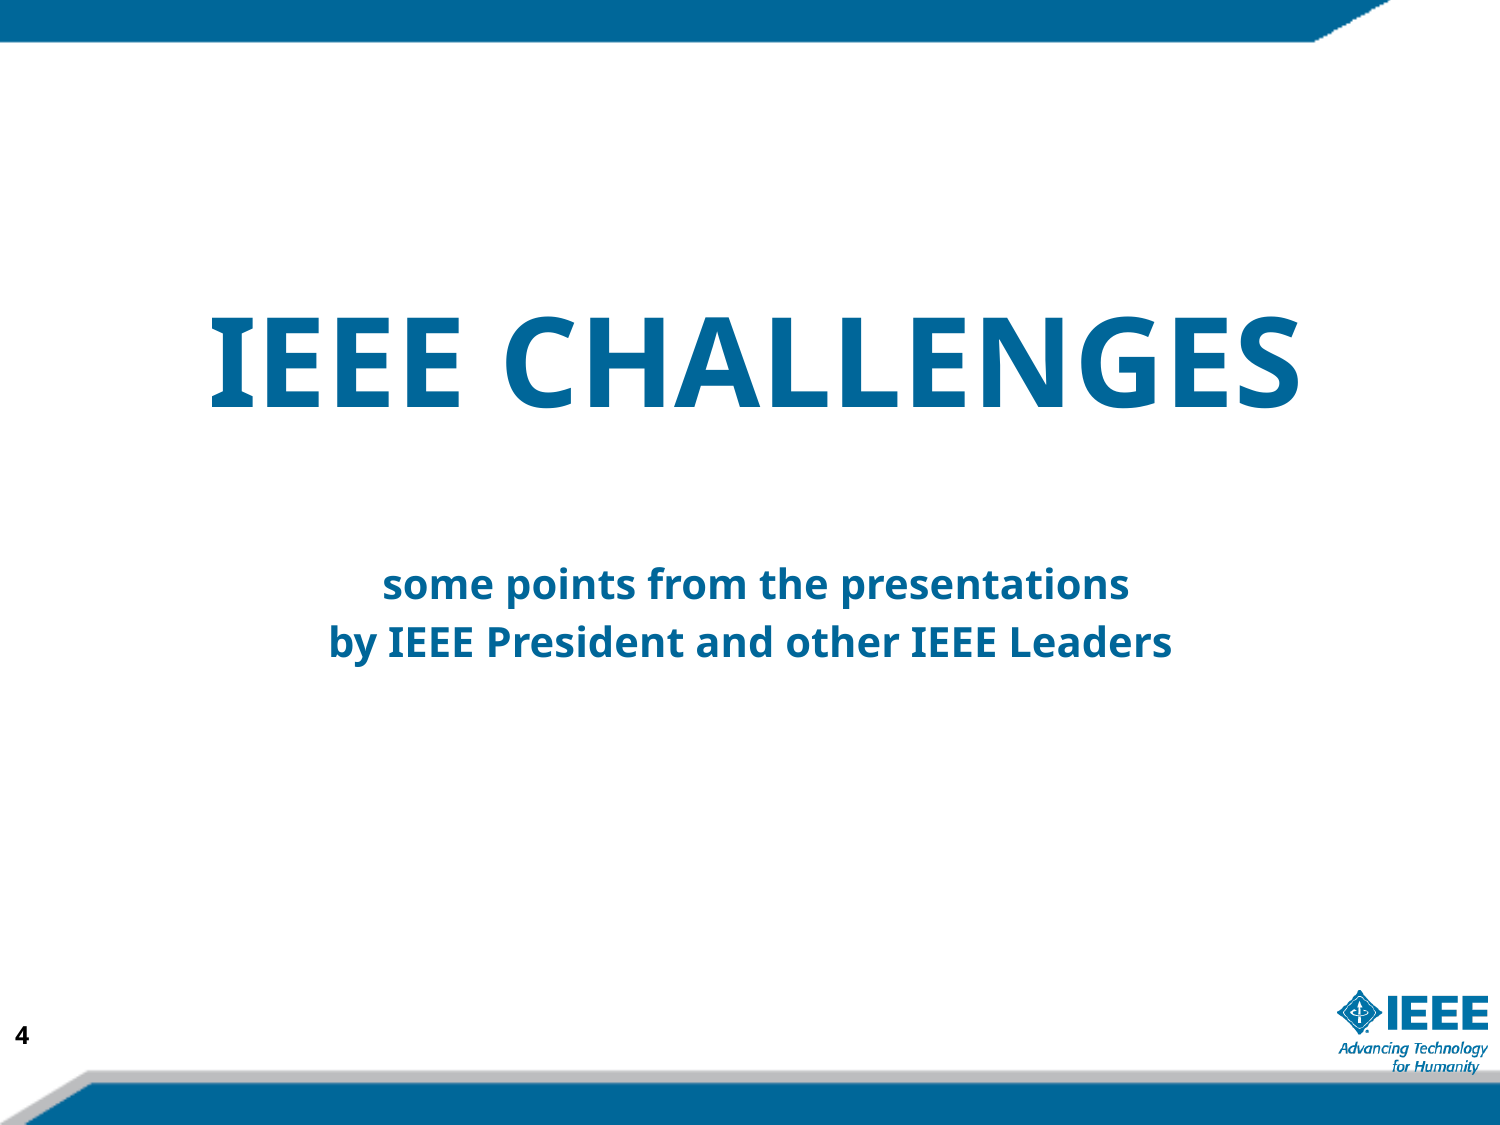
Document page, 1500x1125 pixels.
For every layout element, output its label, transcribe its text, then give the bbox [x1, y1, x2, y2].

list IEEE CHALLENGES some points from the presentations by IEEE President and other IEEE Leaders [49, 274, 1463, 801]
picture [0, 0, 1500, 1125]
slide_number 4 [0, 1012, 113, 1073]
